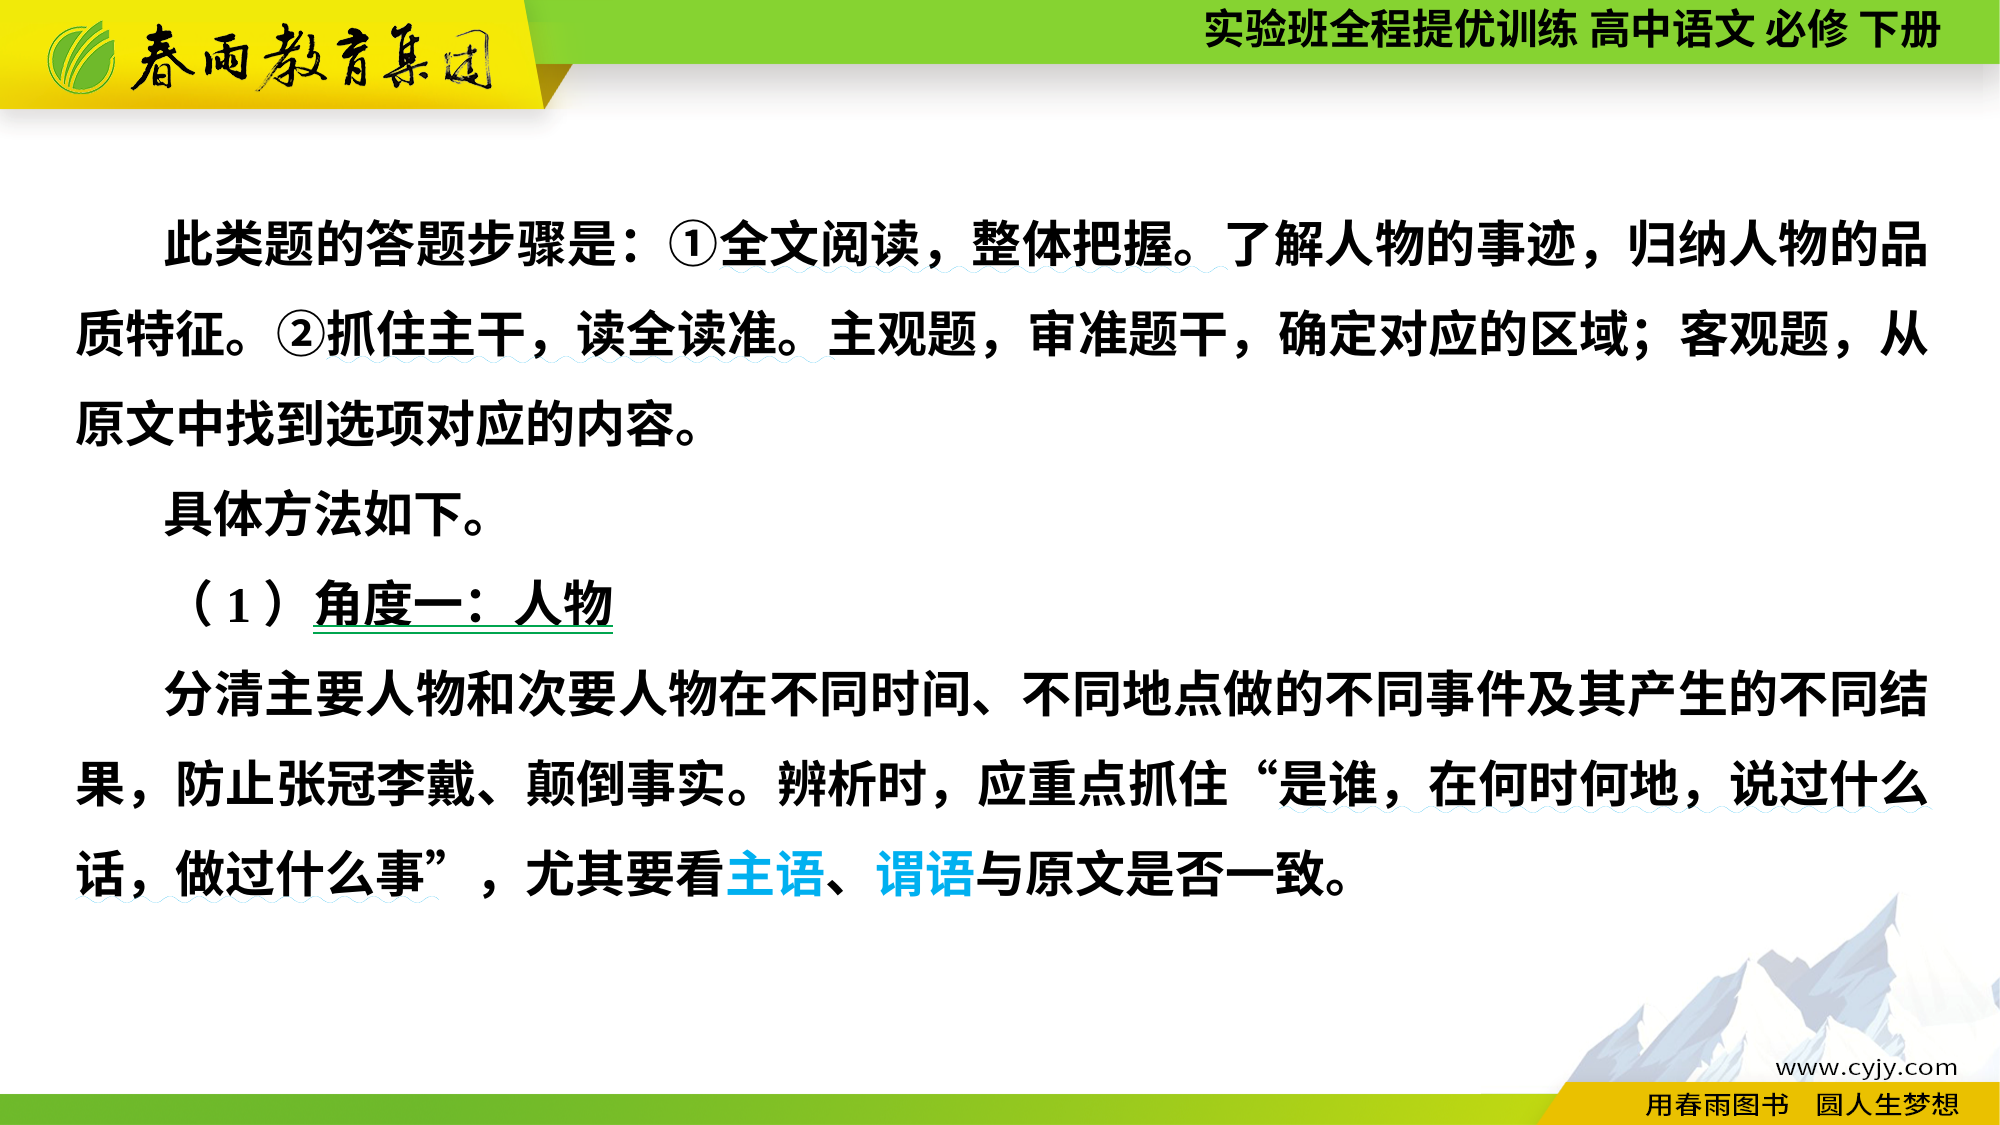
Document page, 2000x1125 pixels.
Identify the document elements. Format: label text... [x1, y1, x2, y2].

picture [0, 0, 2000, 1125]
list 此类题的答题步骤是：①全文阅读，整体把握。了解人物的事迹，归纳人物的品质特征。②抓住主干，读全读准。主观题，审准题干，确定对应的区域；客观题，从原文中找到选项对应的内容。 具体方法如下。 （1）角度一：人物 分清主要人物和次要人物在不同时间、不同地点做的不同事件及其产生的不同结果，防止张冠李戴、颠倒事实。辨析时，应重点抓住“是谁，在何时何地，说过什么话，做过什么事”，尤其要看主语、谓语与原文是否一致。 [60, 174, 1945, 917]
